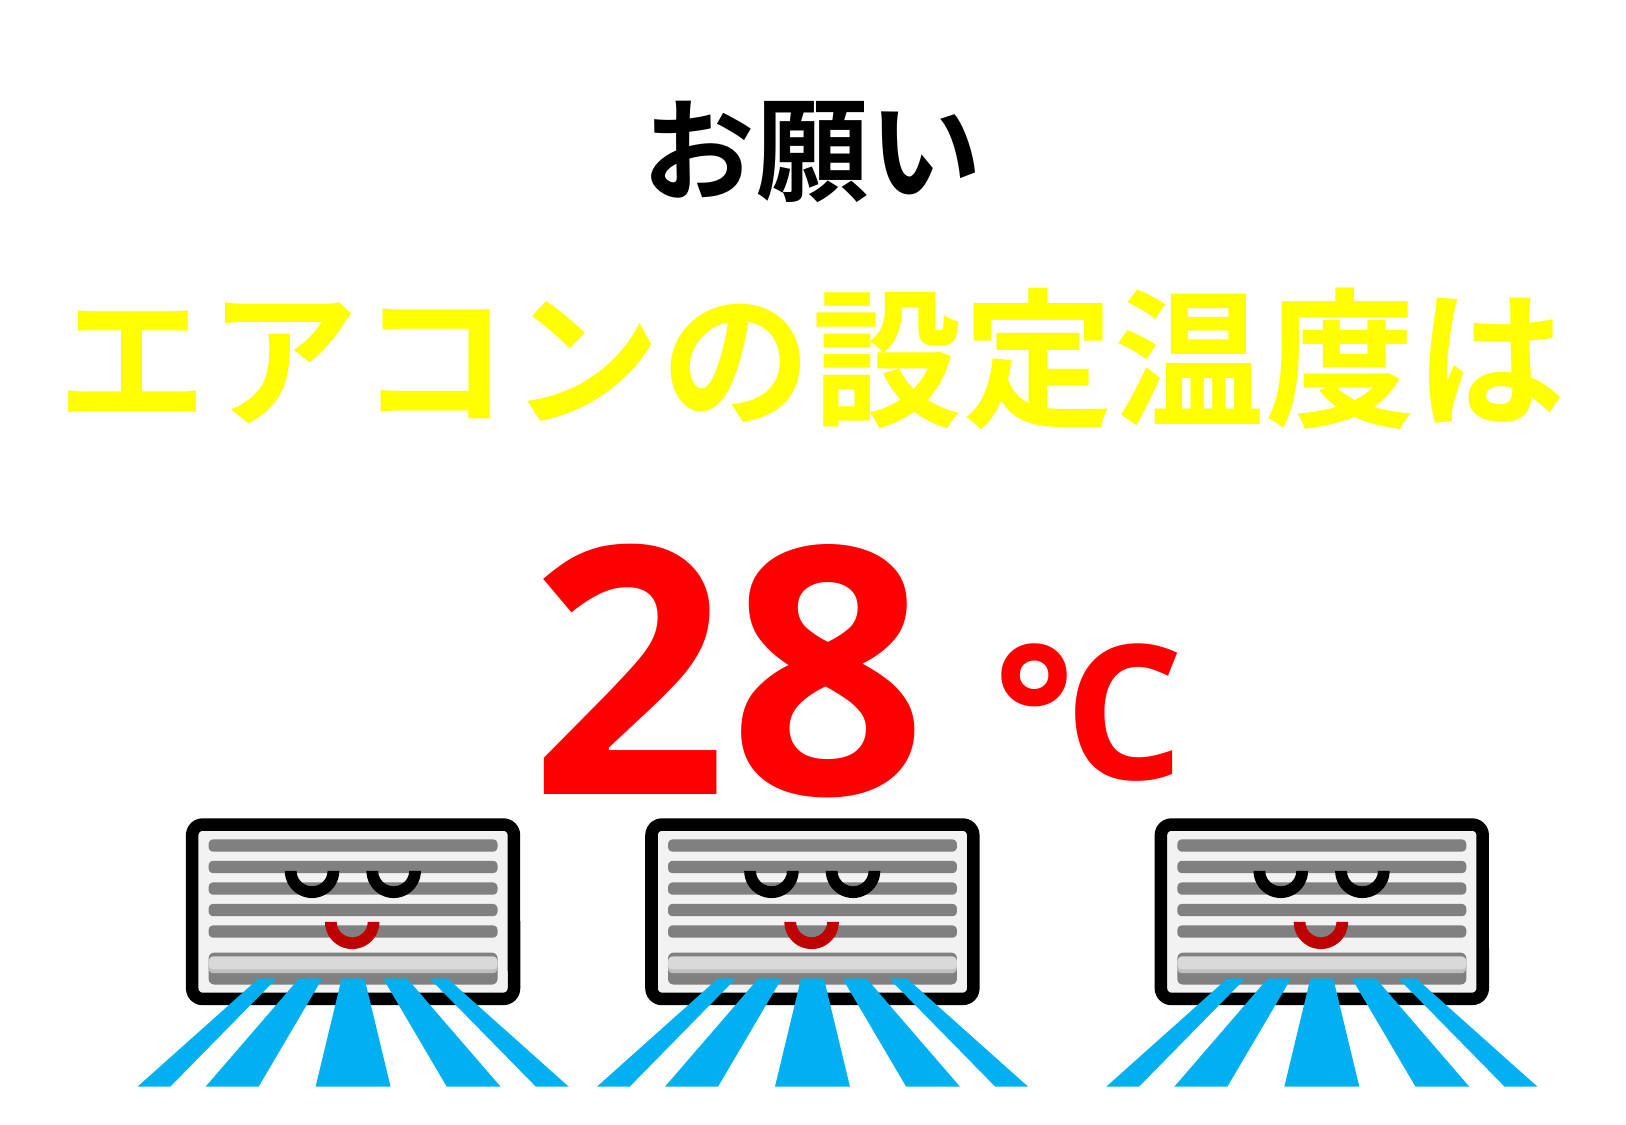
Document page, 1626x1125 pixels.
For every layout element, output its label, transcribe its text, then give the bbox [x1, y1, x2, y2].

text_box ℃ [1008, 584, 1262, 825]
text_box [1105, 824, 1538, 1087]
text_box お願い [0, 73, 1625, 223]
text_box エアコンの設定温度は [0, 258, 1625, 453]
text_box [137, 824, 569, 1087]
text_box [596, 824, 1029, 1087]
text_box 28 [450, 441, 1008, 871]
